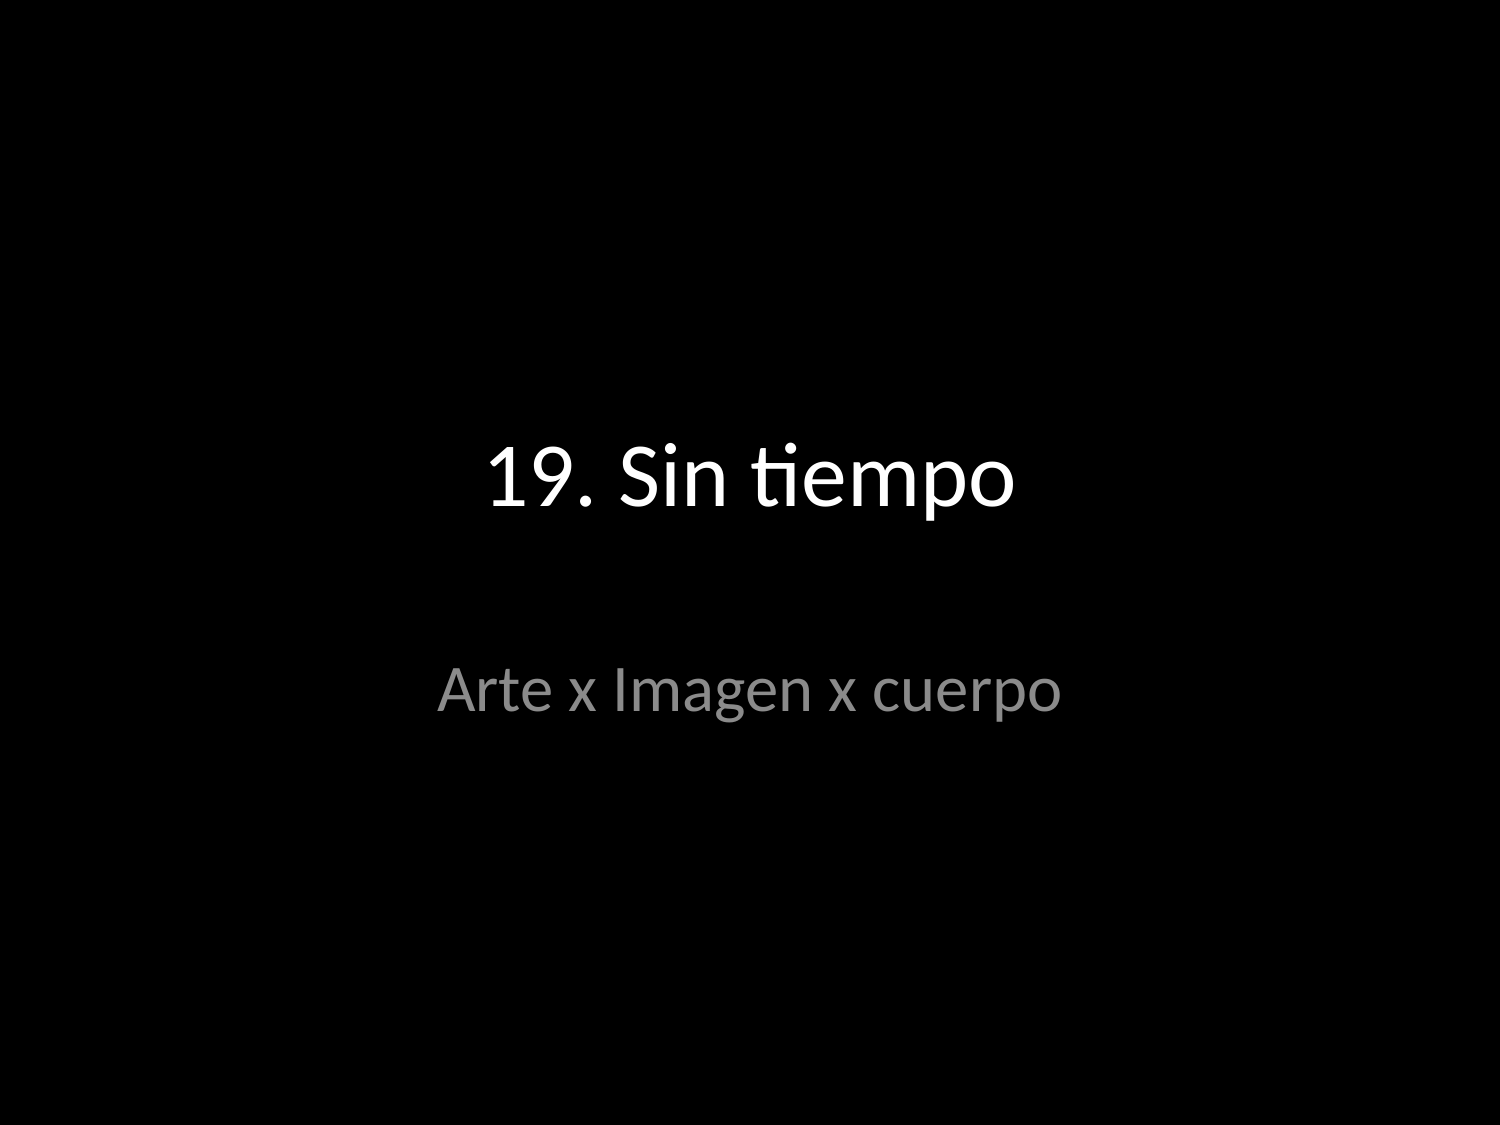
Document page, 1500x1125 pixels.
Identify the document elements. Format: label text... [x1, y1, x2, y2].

title 19. Sin tiempo [112, 349, 1388, 591]
subtitle Arte x Imagen x cuerpo [225, 637, 1275, 925]
